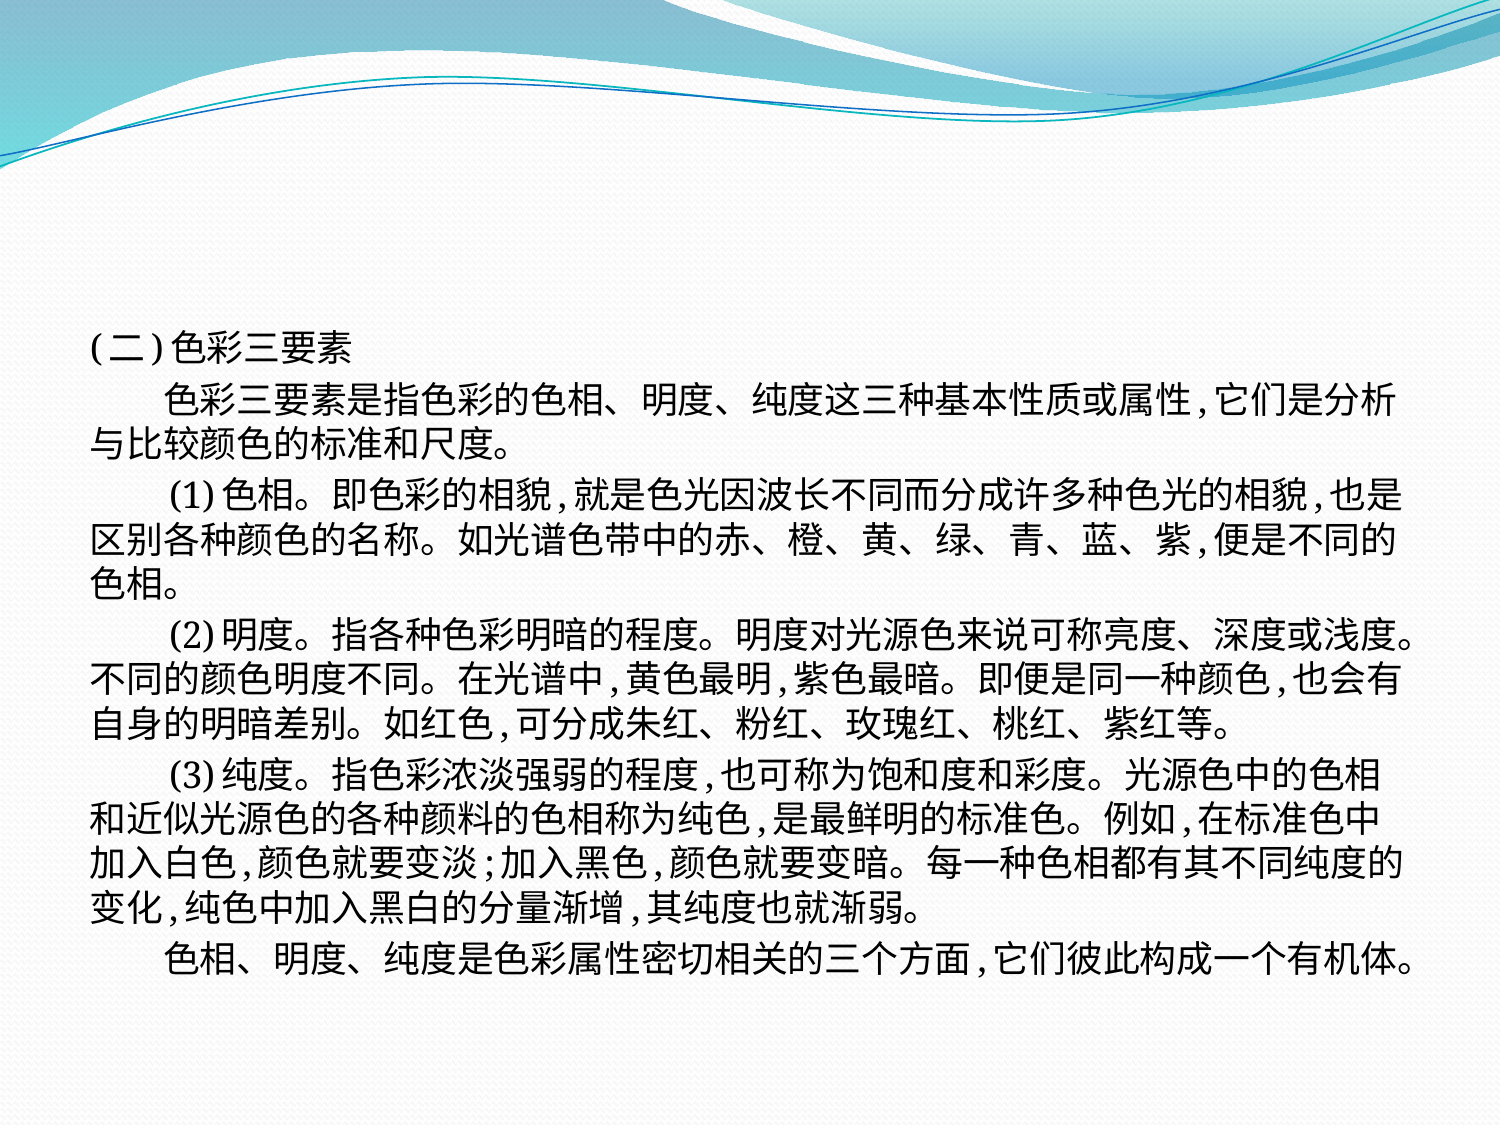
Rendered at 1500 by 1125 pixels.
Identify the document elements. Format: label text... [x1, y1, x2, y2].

list (二)色彩三要素 色彩三要素是指色彩的色相、明度、纯度这三种基本性质或属性,它们是分析与比较颜色的标准和尺度。 (1)色相。即色彩的相貌,就是色光因波长不同而分成许多种色光的相貌,也是区别各种颜色的名称。如光谱色带中的赤、橙、黄、绿、青、蓝、紫,便是不同的色相。 (2)明度。指各种色彩明暗的程度。明度对光源色来说可称亮度、深度或浅度。不同的颜色明度不同。在光谱中,黄色最明,紫色最暗。即便是同一种颜色,也会有自身的明暗差别。如红色,可分成朱红、粉红、玫瑰红、桃红、紫红等。 (3)纯度。指色彩浓淡强弱的程度,也可称为饱和度和彩度。光源色中的色相和近似光源色的各种颜料的色相称为纯色,是最鲜明的标准色。例如,在标准色中加入白色,颜色就要变淡;加入黑色,颜色就要变暗。每一种色相都有其不同纯度的变化,纯色中加入黑白的分量渐增,其纯度也就渐弱。 色相、明度、纯度是色彩属性密切相关的三个方面,它们彼此构成一个有机体。 [75, 317, 1425, 1038]
